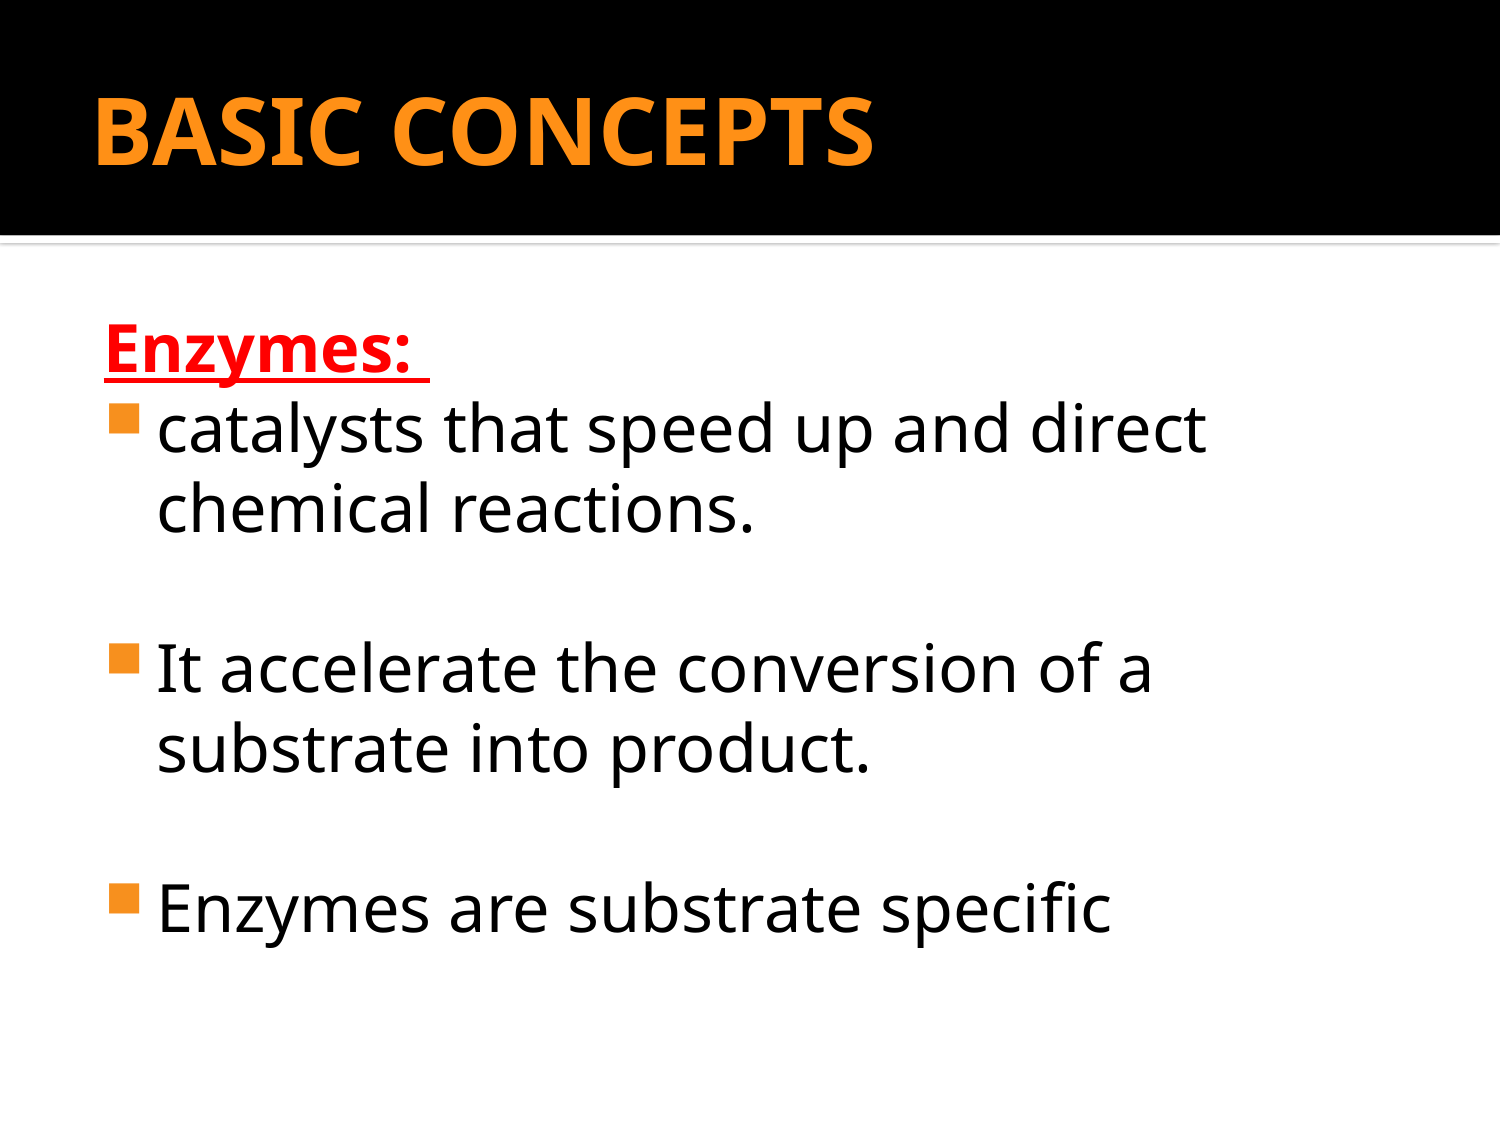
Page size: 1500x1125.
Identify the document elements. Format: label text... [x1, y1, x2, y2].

title BASIC CONCEPTS [75, 25, 1425, 231]
list Enzymes: catalysts that speed up and direct chemical reactions. It accelerate the conversion of a substrate into product. Enzymes are substrate specific [75, 291, 1425, 1050]
